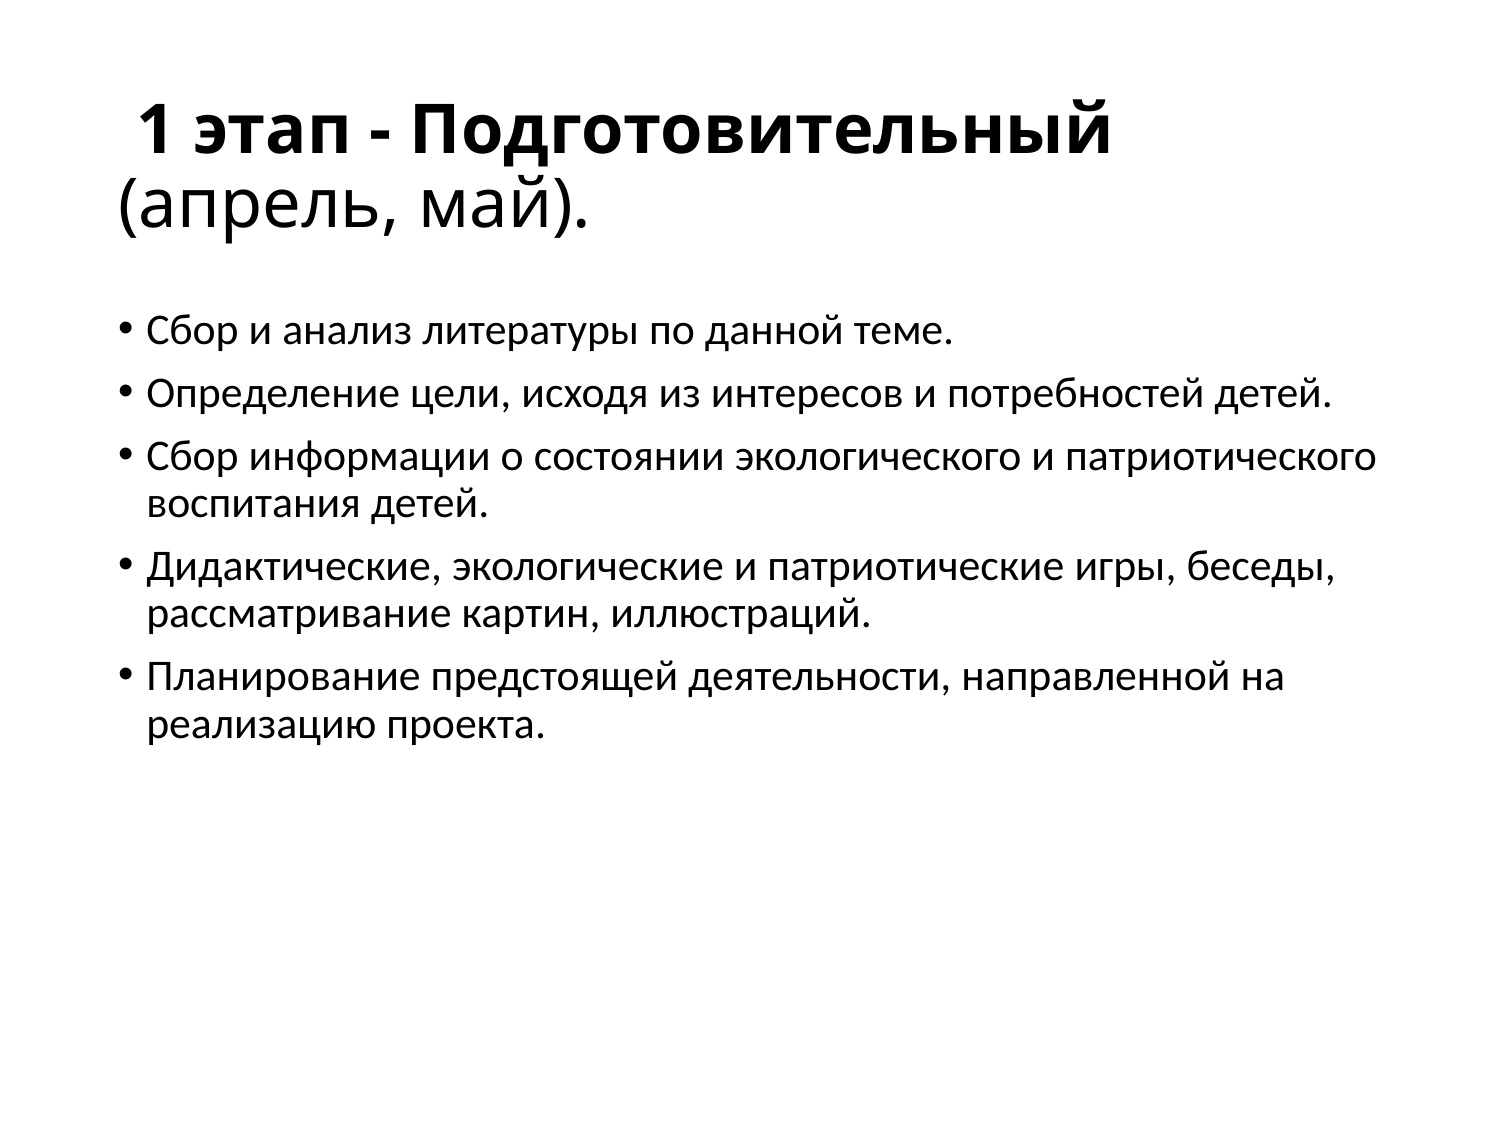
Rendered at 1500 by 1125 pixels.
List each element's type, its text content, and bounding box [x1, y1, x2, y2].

list Сбор и анализ литературы по данной теме. Определение цели, исходя из интересов и потребностей детей. Сбор информации о состоянии экологического и патриотического воспитания детей. Дидактические, экологические и патриотические игры, беседы, рассматривание картин, иллюстраций. Планирование предстоящей деятельности, направленной на реализацию проекта. [103, 299, 1397, 1014]
title 1 этап - Подготовительный (апрель, май). [103, 59, 1397, 278]
